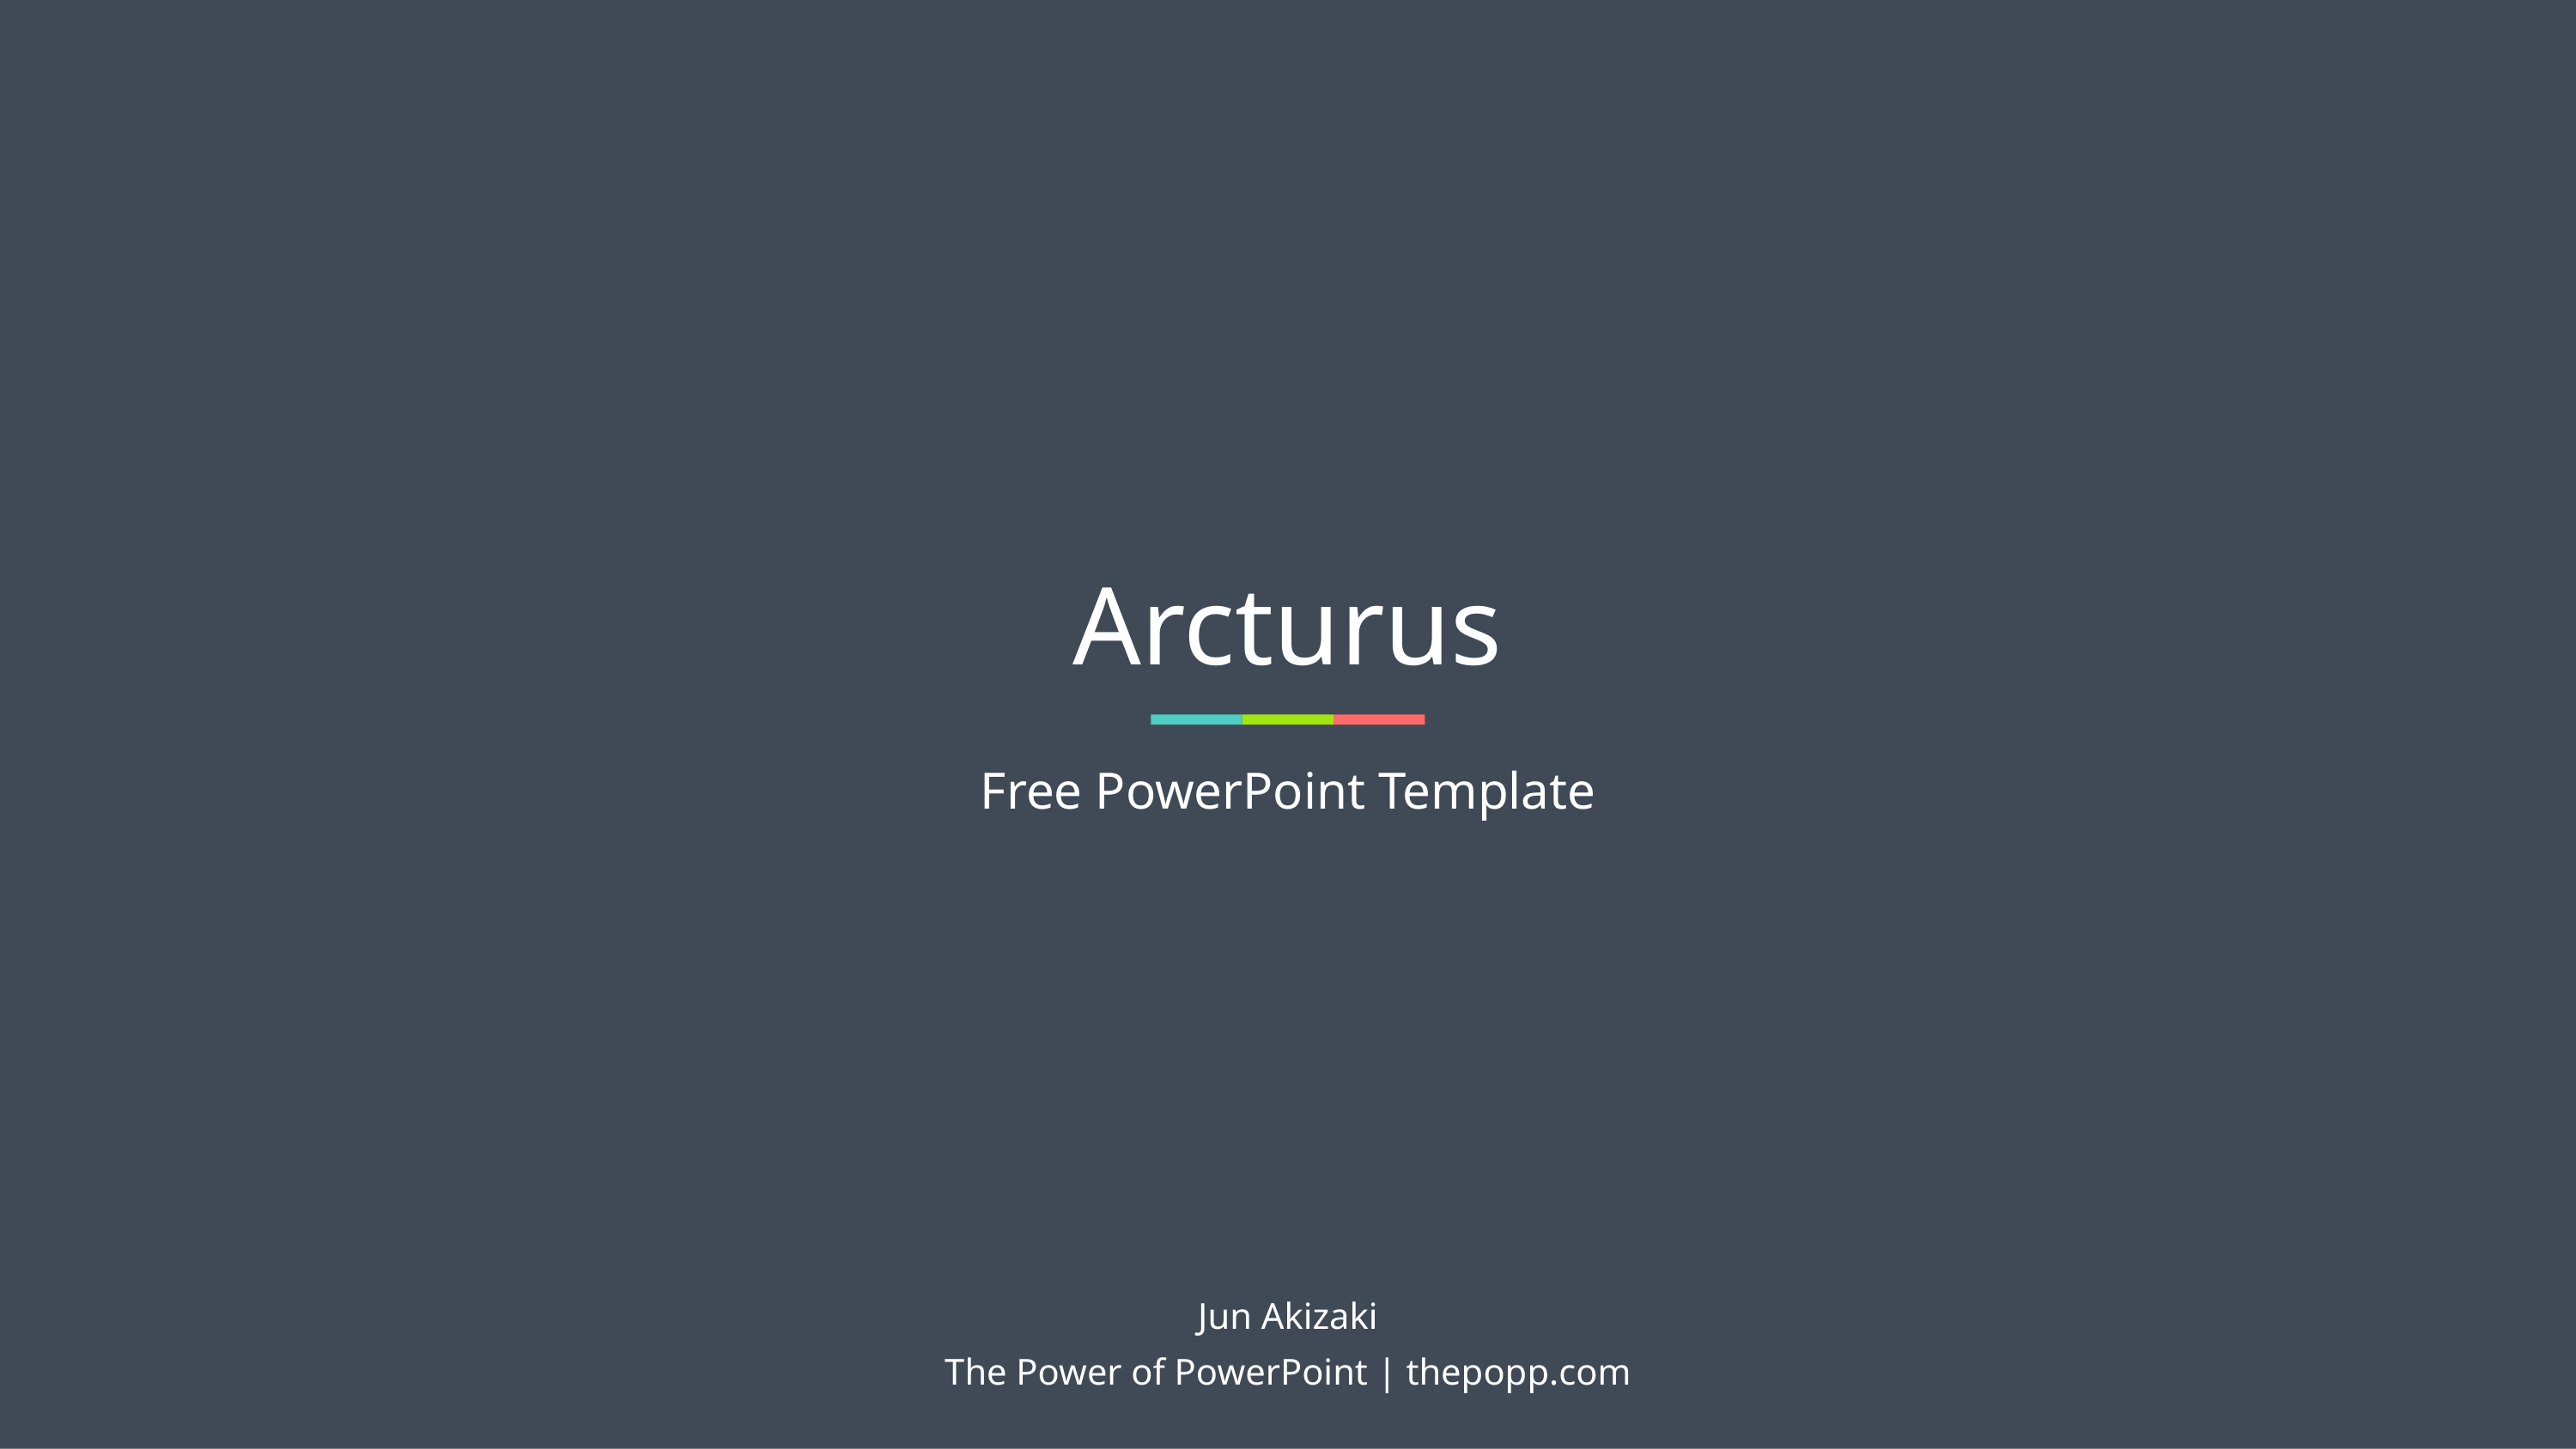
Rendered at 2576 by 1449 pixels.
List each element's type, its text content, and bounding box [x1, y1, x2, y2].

list Jun Akizaki The Power of PowerPoint | thepopp.com [451, 1166, 2125, 1399]
title Arcturus [67, 513, 2509, 694]
list Free PowerPoint Template [451, 753, 2125, 858]
